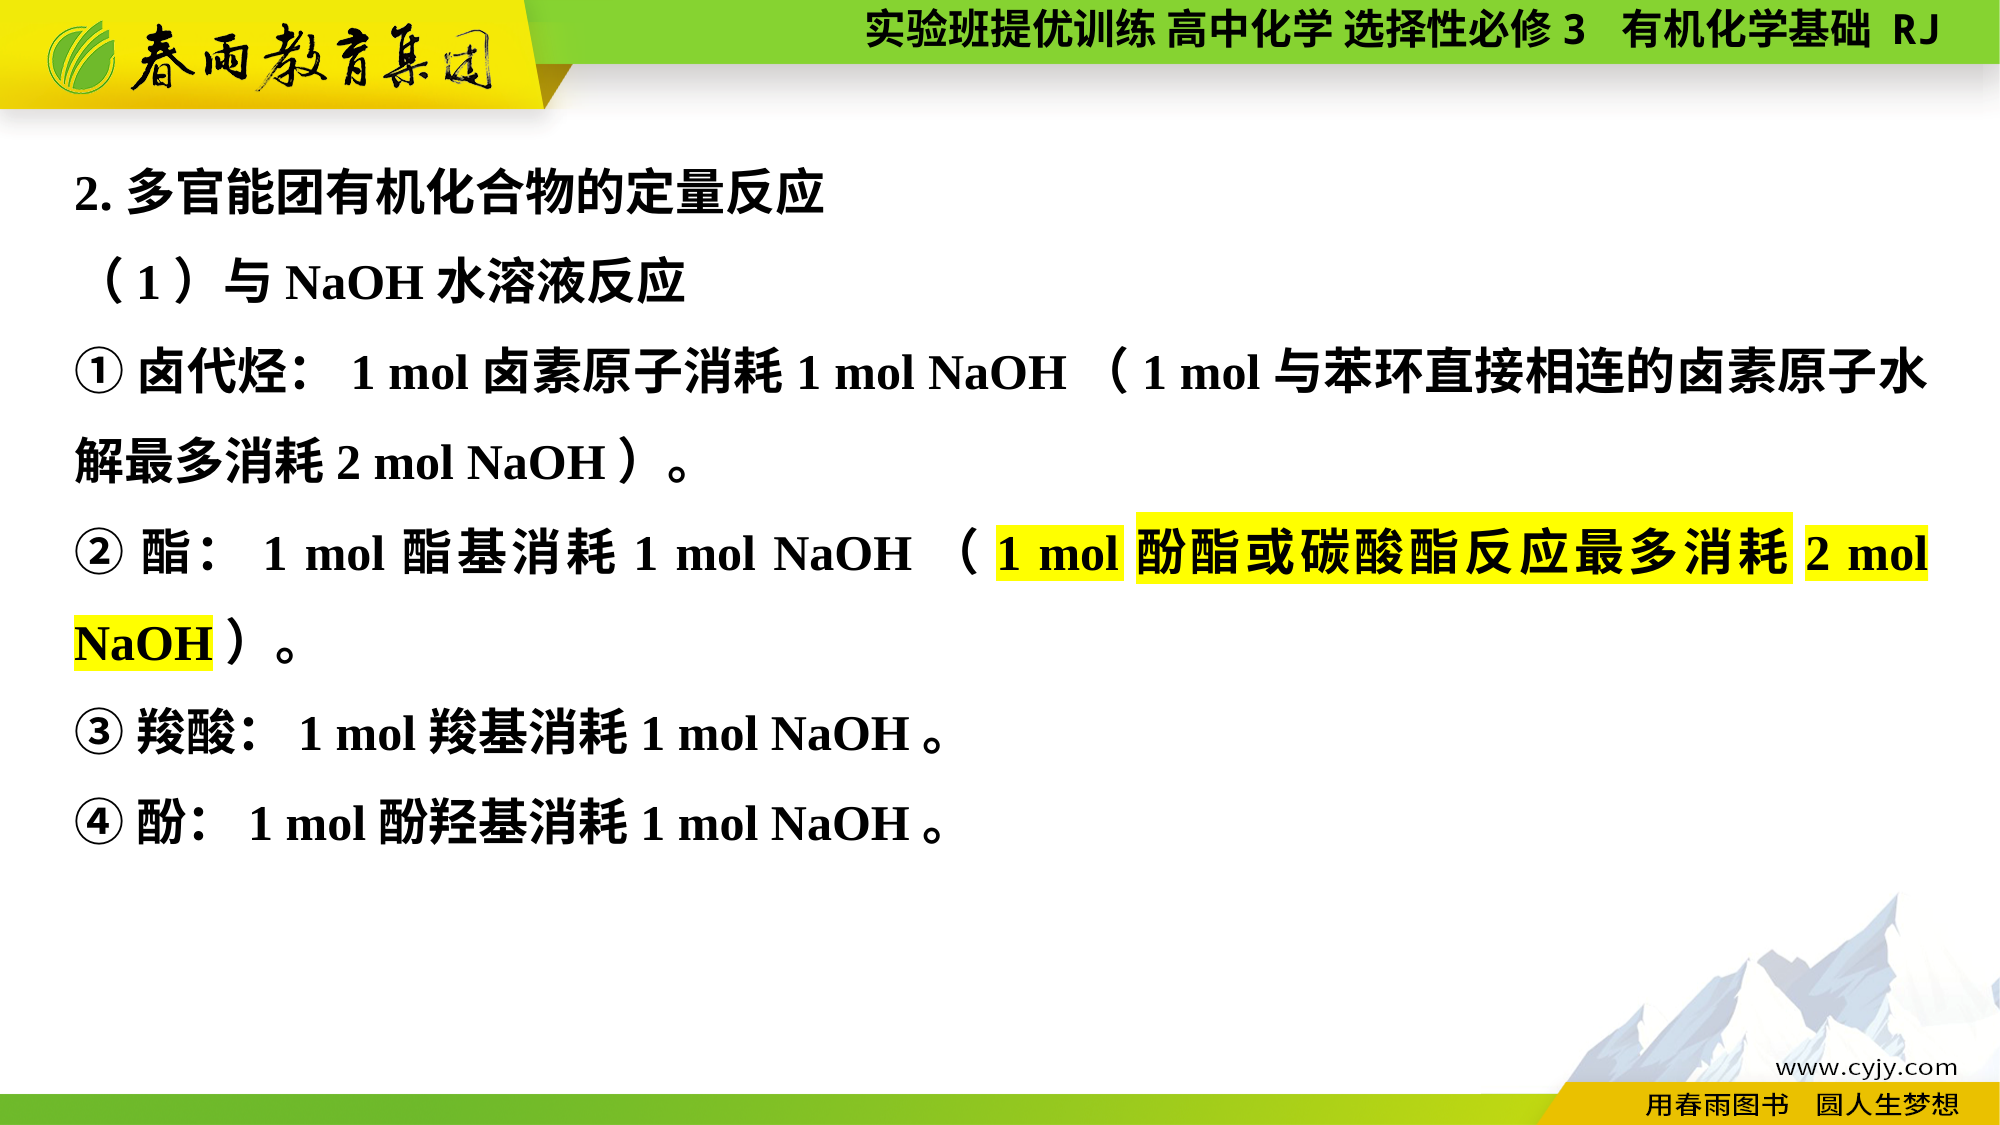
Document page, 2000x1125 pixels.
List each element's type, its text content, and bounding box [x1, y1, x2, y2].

list 2.多官能团有机化合物的定量反应 （1）与NaOH水溶液反应 ①卤代烃：1 mol卤素原子消耗1 mol NaOH（1 mol与苯环直接相连的卤素原子水解最多消耗2 mol NaOH）。 ②酯：1 mol酯基消耗1 mol NaOH（1 mol酚酯或碳酸酯反应最多消耗2 mol NaOH）。 ③羧酸：1 mol羧基消耗1 mol NaOH。 ④酚：1 mol酚羟基消耗1 mol NaOH。 [59, 122, 1944, 865]
picture [0, 0, 2000, 1125]
